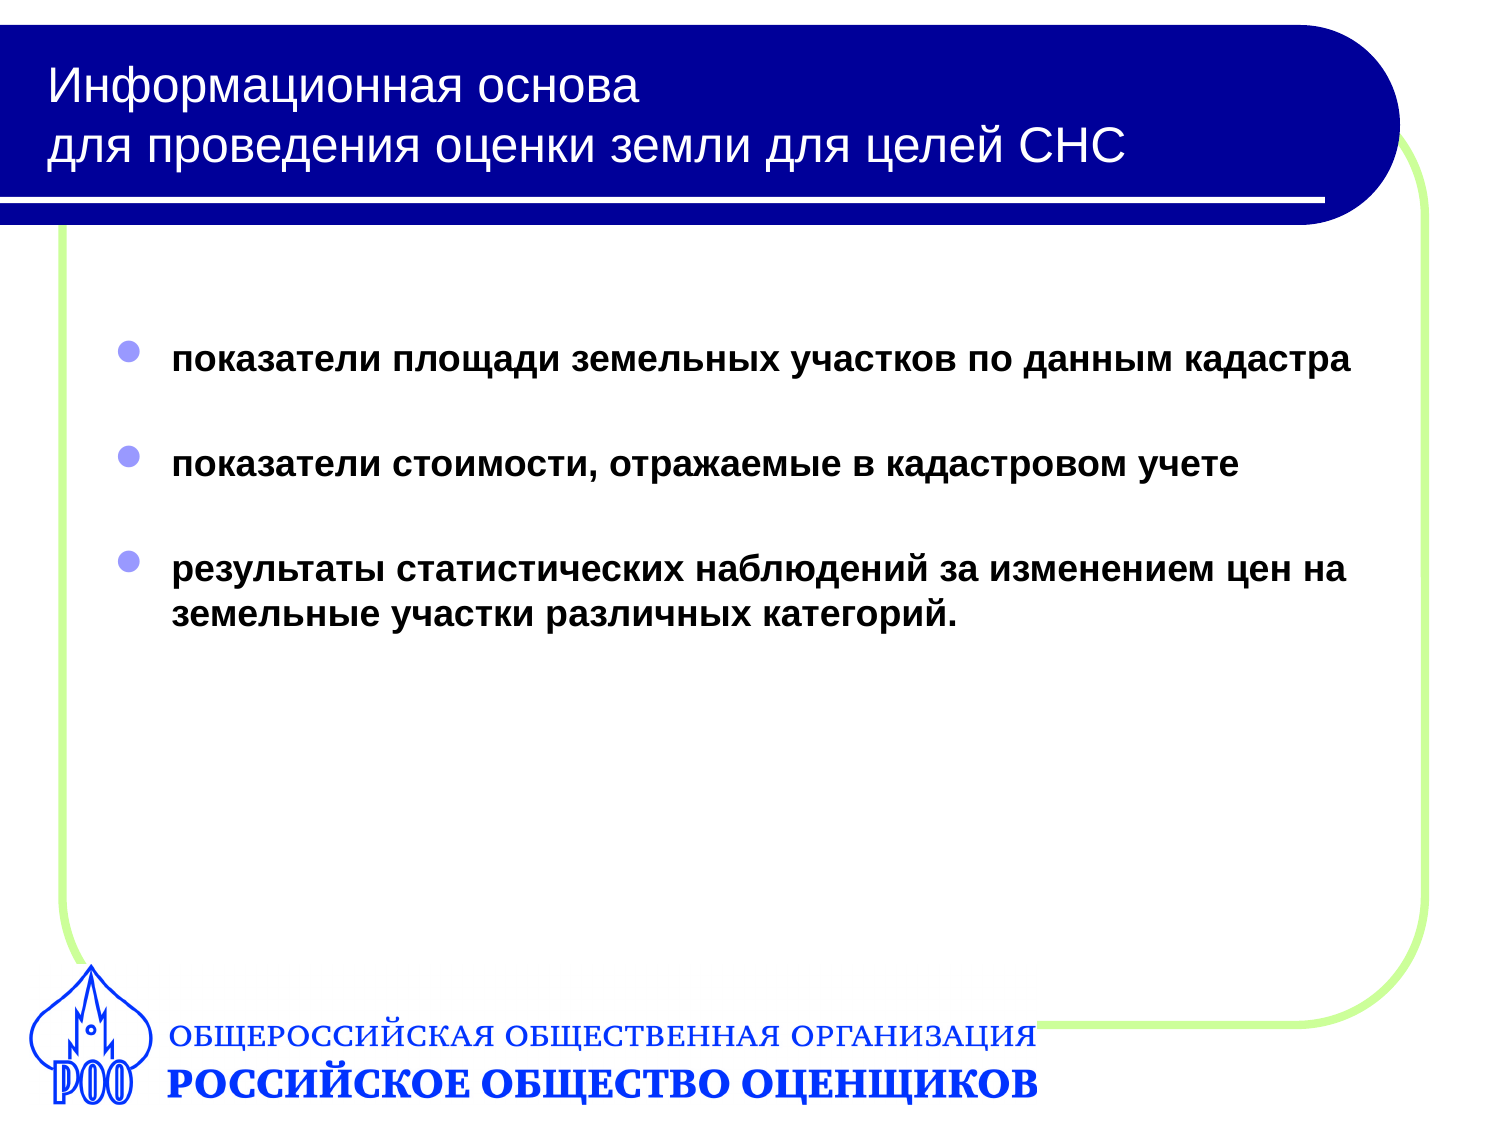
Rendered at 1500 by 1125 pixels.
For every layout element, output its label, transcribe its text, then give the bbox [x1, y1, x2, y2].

title Информационная основа для проведения оценки земли для целей СНС [32, 37, 1347, 188]
picture [29, 964, 1037, 1105]
list показатели площади земельных участков по данным кадастра показатели стоимости, отражаемые в кадастровом учете результаты статистических наблюдений за изменением цен на земельные участки различных категорий. [99, 326, 1400, 988]
